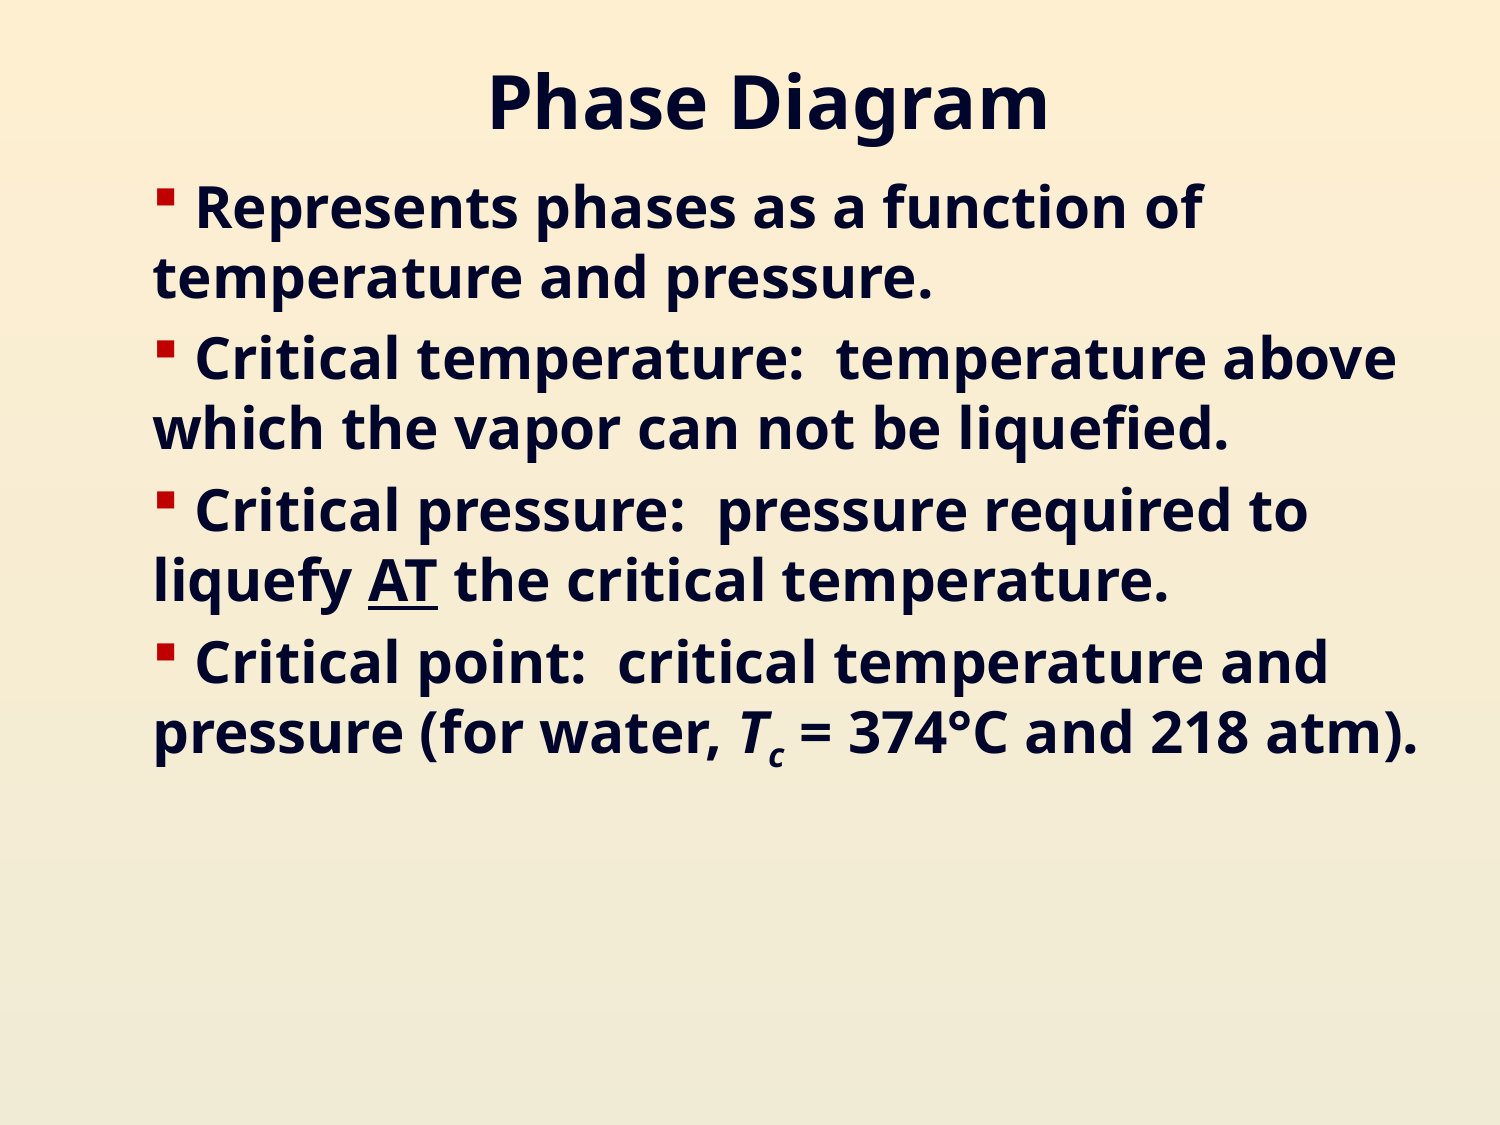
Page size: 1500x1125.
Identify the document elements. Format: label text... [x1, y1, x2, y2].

title Phase Diagram [124, 37, 1413, 163]
list Represents phases as a function of temperature and pressure. Critical temperature: temperature above which the vapor can not be liquefied. Critical pressure: pressure required to liquefy AT the critical temperature. Critical point: critical temperature and pressure (for water, Tc = 374°C and 218 atm). [137, 162, 1451, 863]
